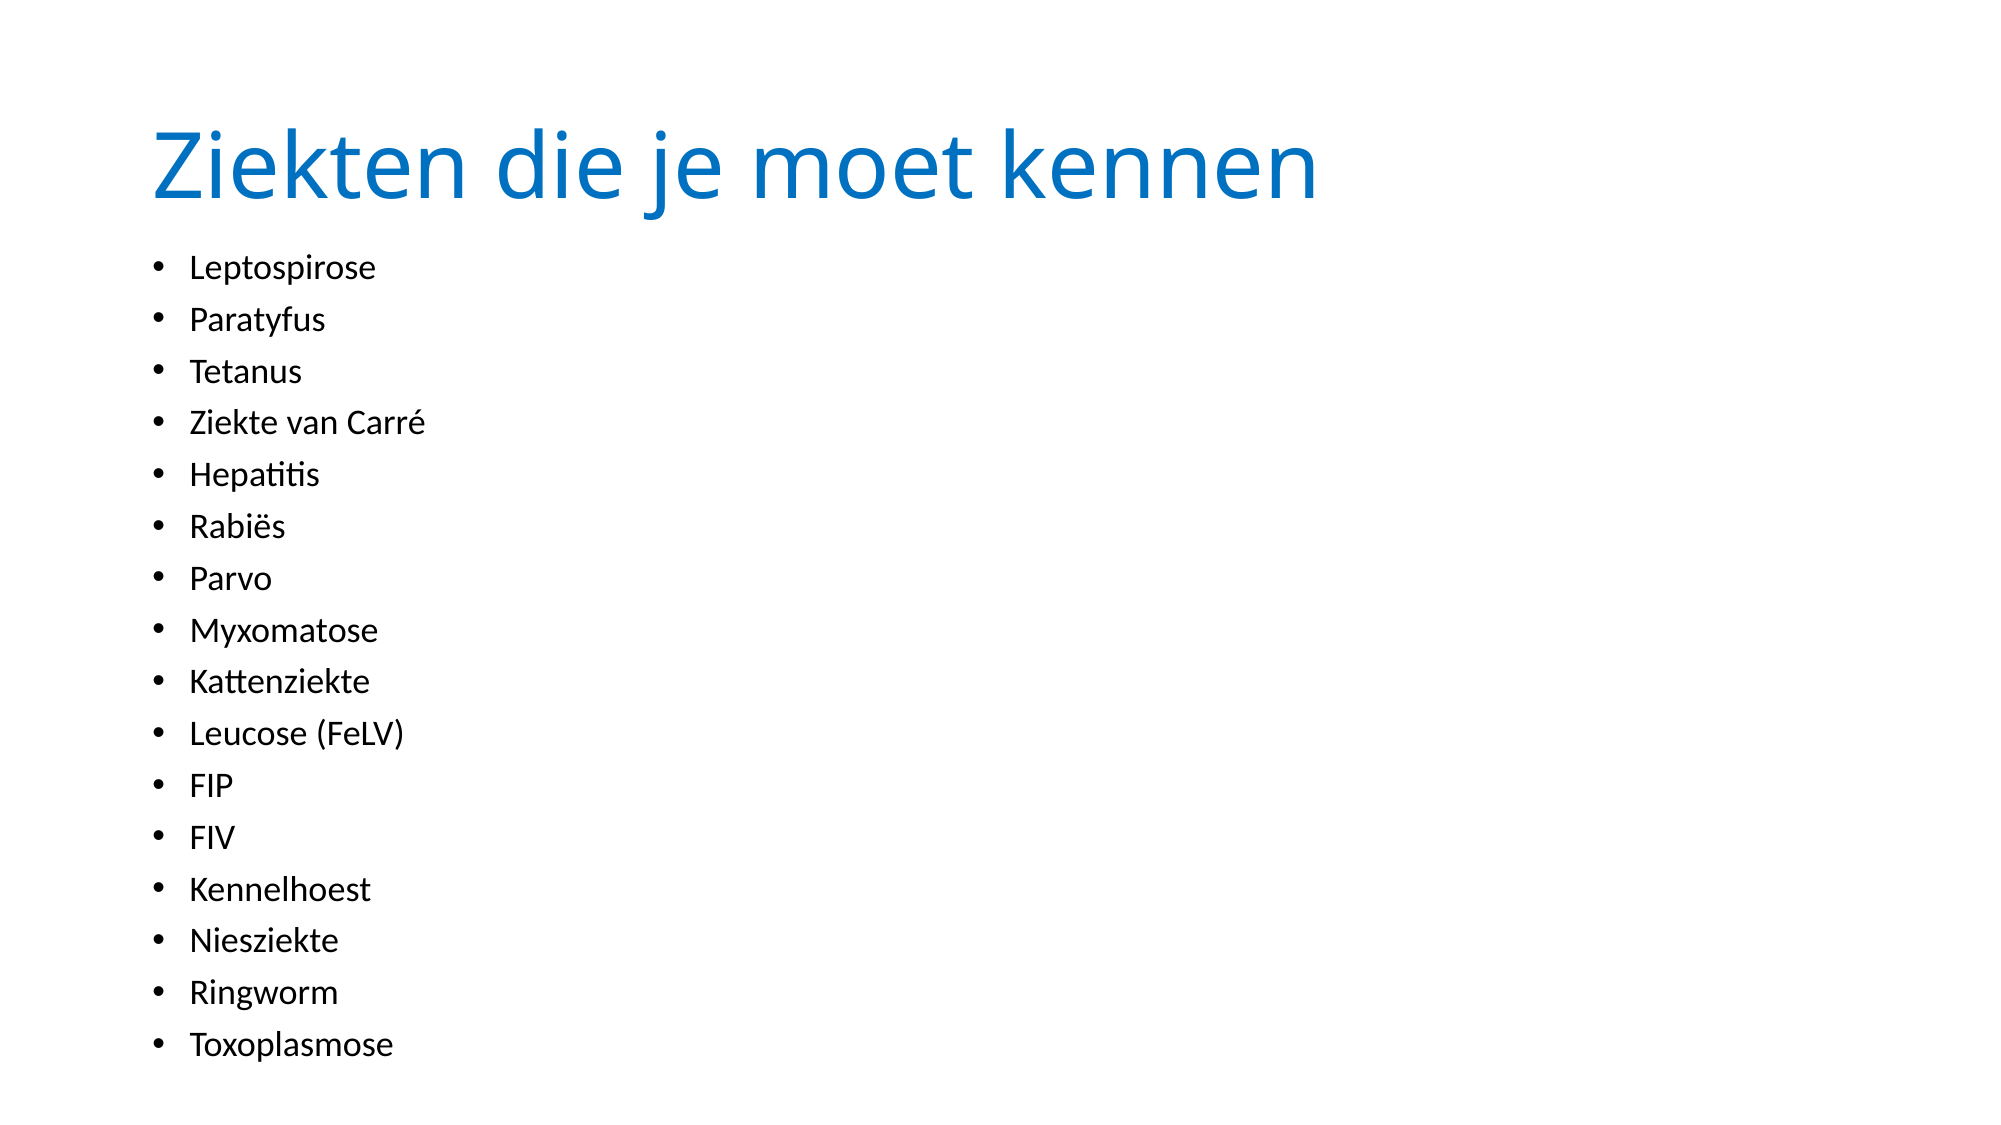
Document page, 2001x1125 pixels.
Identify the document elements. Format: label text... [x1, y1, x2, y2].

title Ziekten die je moet kennen [137, 59, 1863, 240]
list Leptospirose Paratyfus Tetanus Ziekte van Carré Hepatitis Rabiës Parvo Myxomatose Kattenziekte Leucose (FeLV) FIP FIV Kennelhoest Niesziekte Ringworm Toxoplasmose [137, 240, 1863, 1078]
